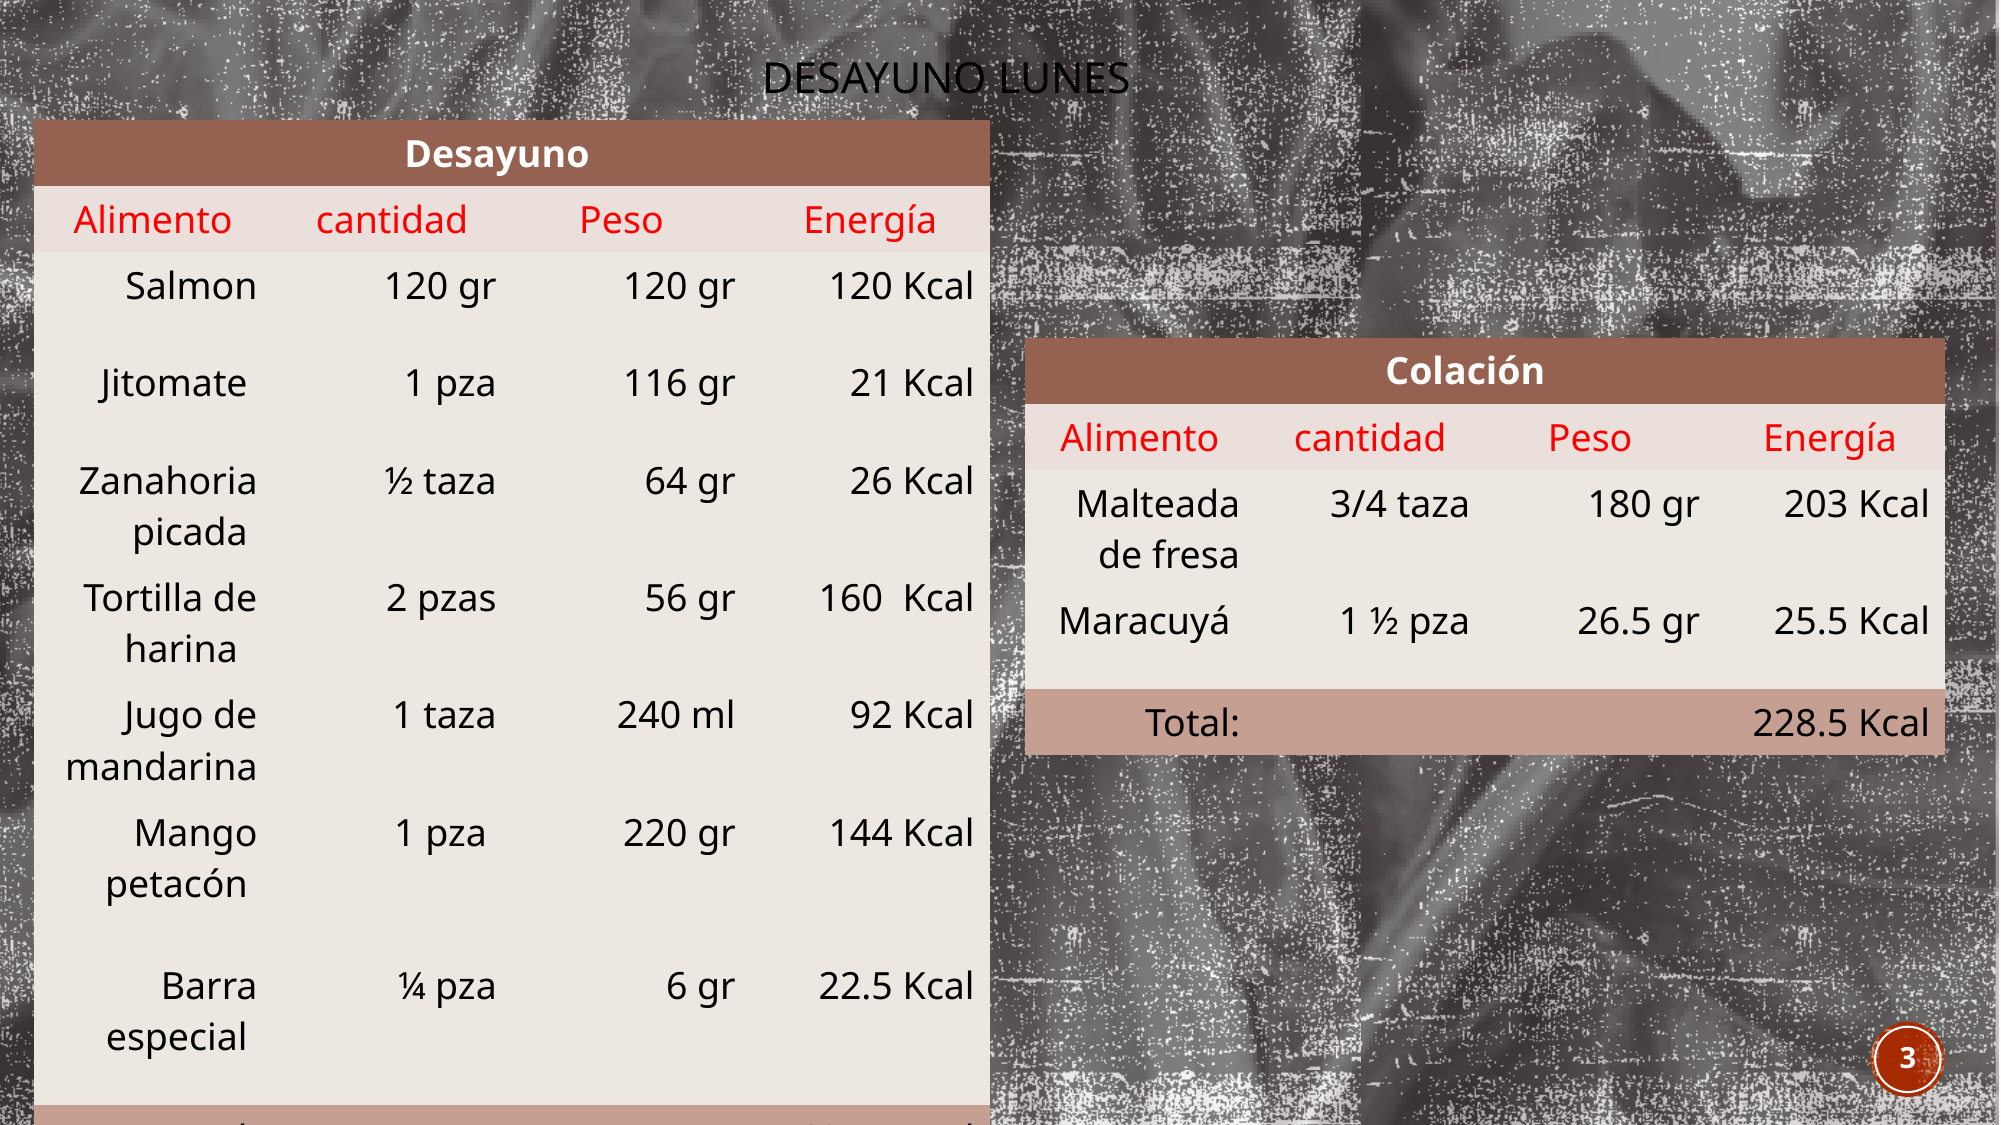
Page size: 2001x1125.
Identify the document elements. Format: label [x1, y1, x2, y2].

picture [1, 2, 1996, 1124]
text_box [1873, 1025, 1943, 1095]
